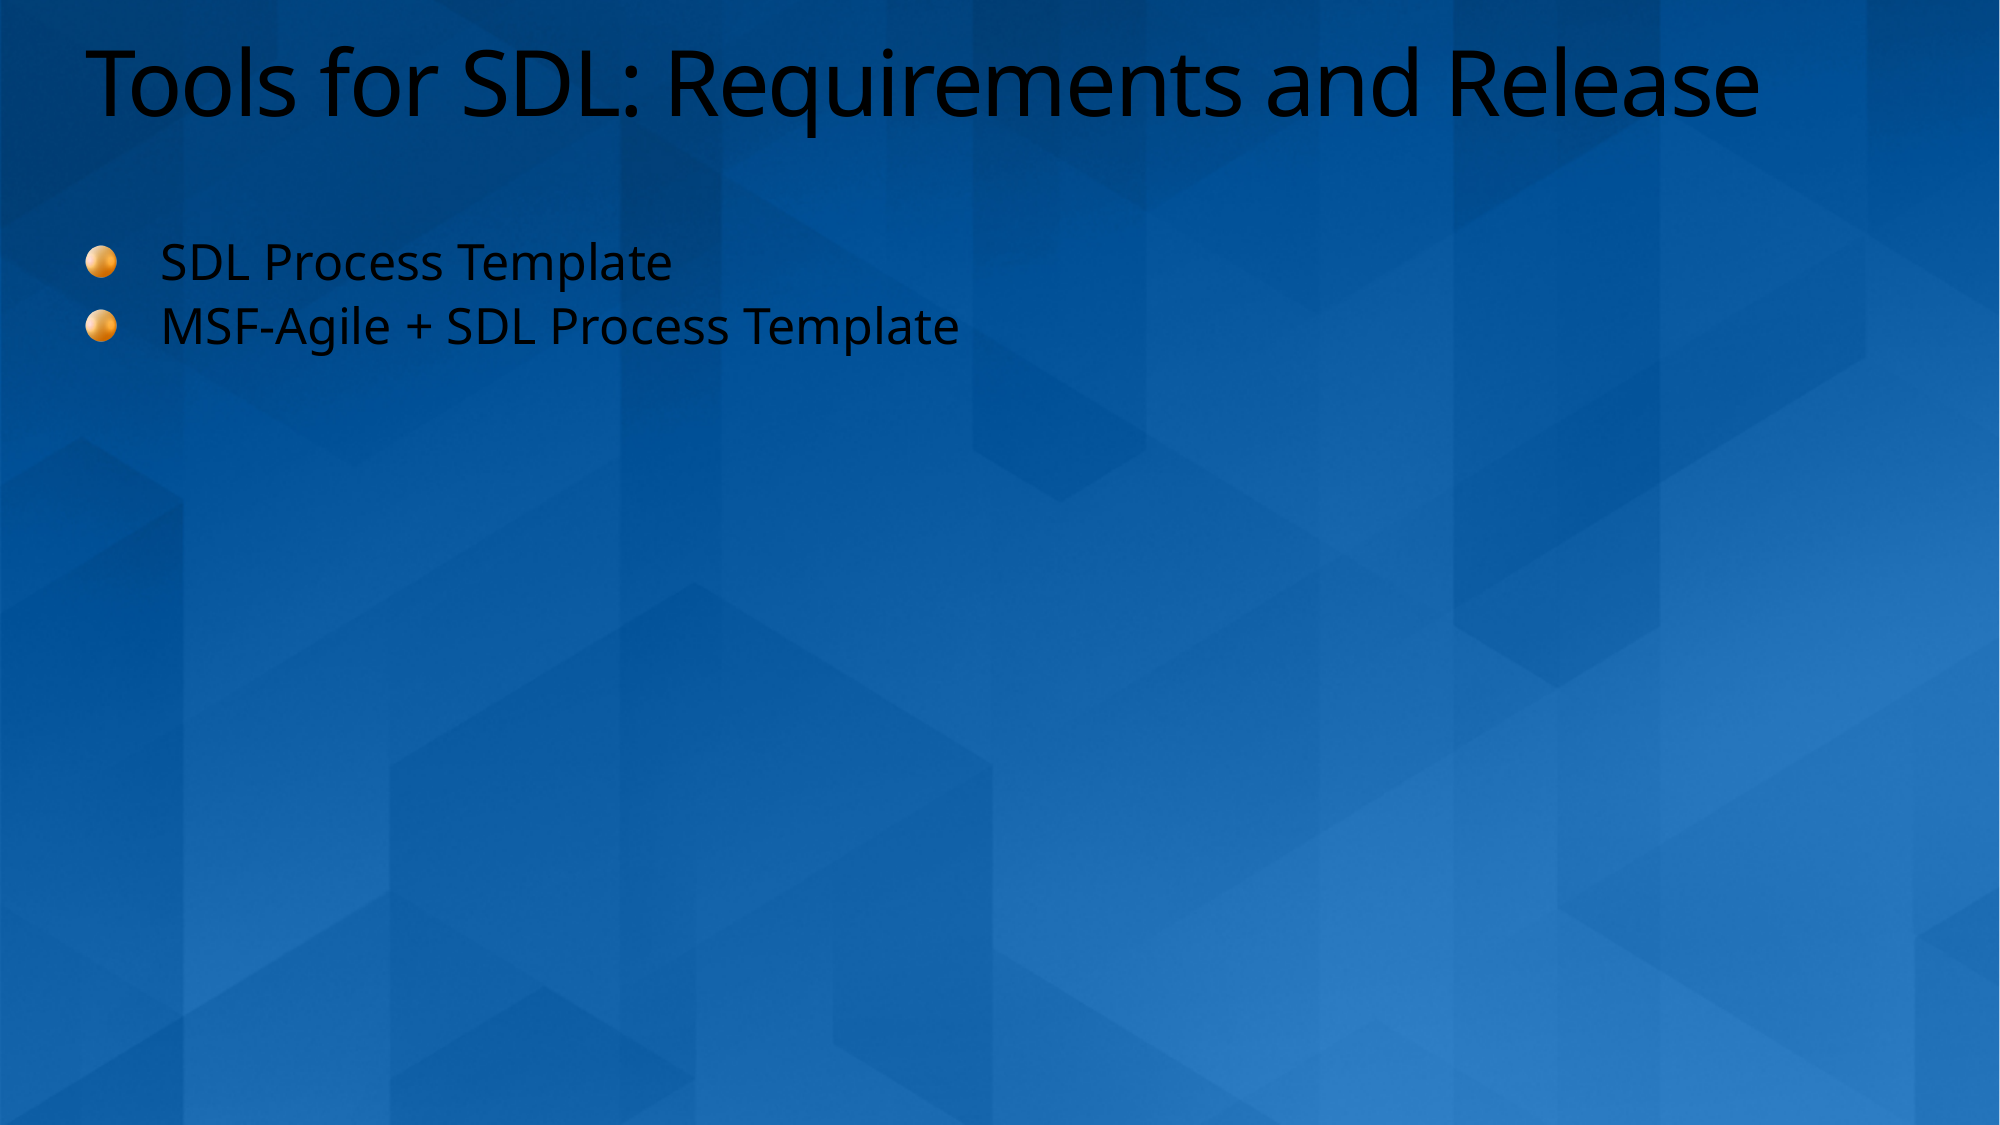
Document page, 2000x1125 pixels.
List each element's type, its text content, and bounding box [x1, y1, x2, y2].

picture [0, 0, 2000, 1125]
title Tools for SDL: Requirements and Release [85, 37, 1914, 138]
list SDL Process Template MSF-Agile + SDL Process Template [85, 237, 1914, 400]
